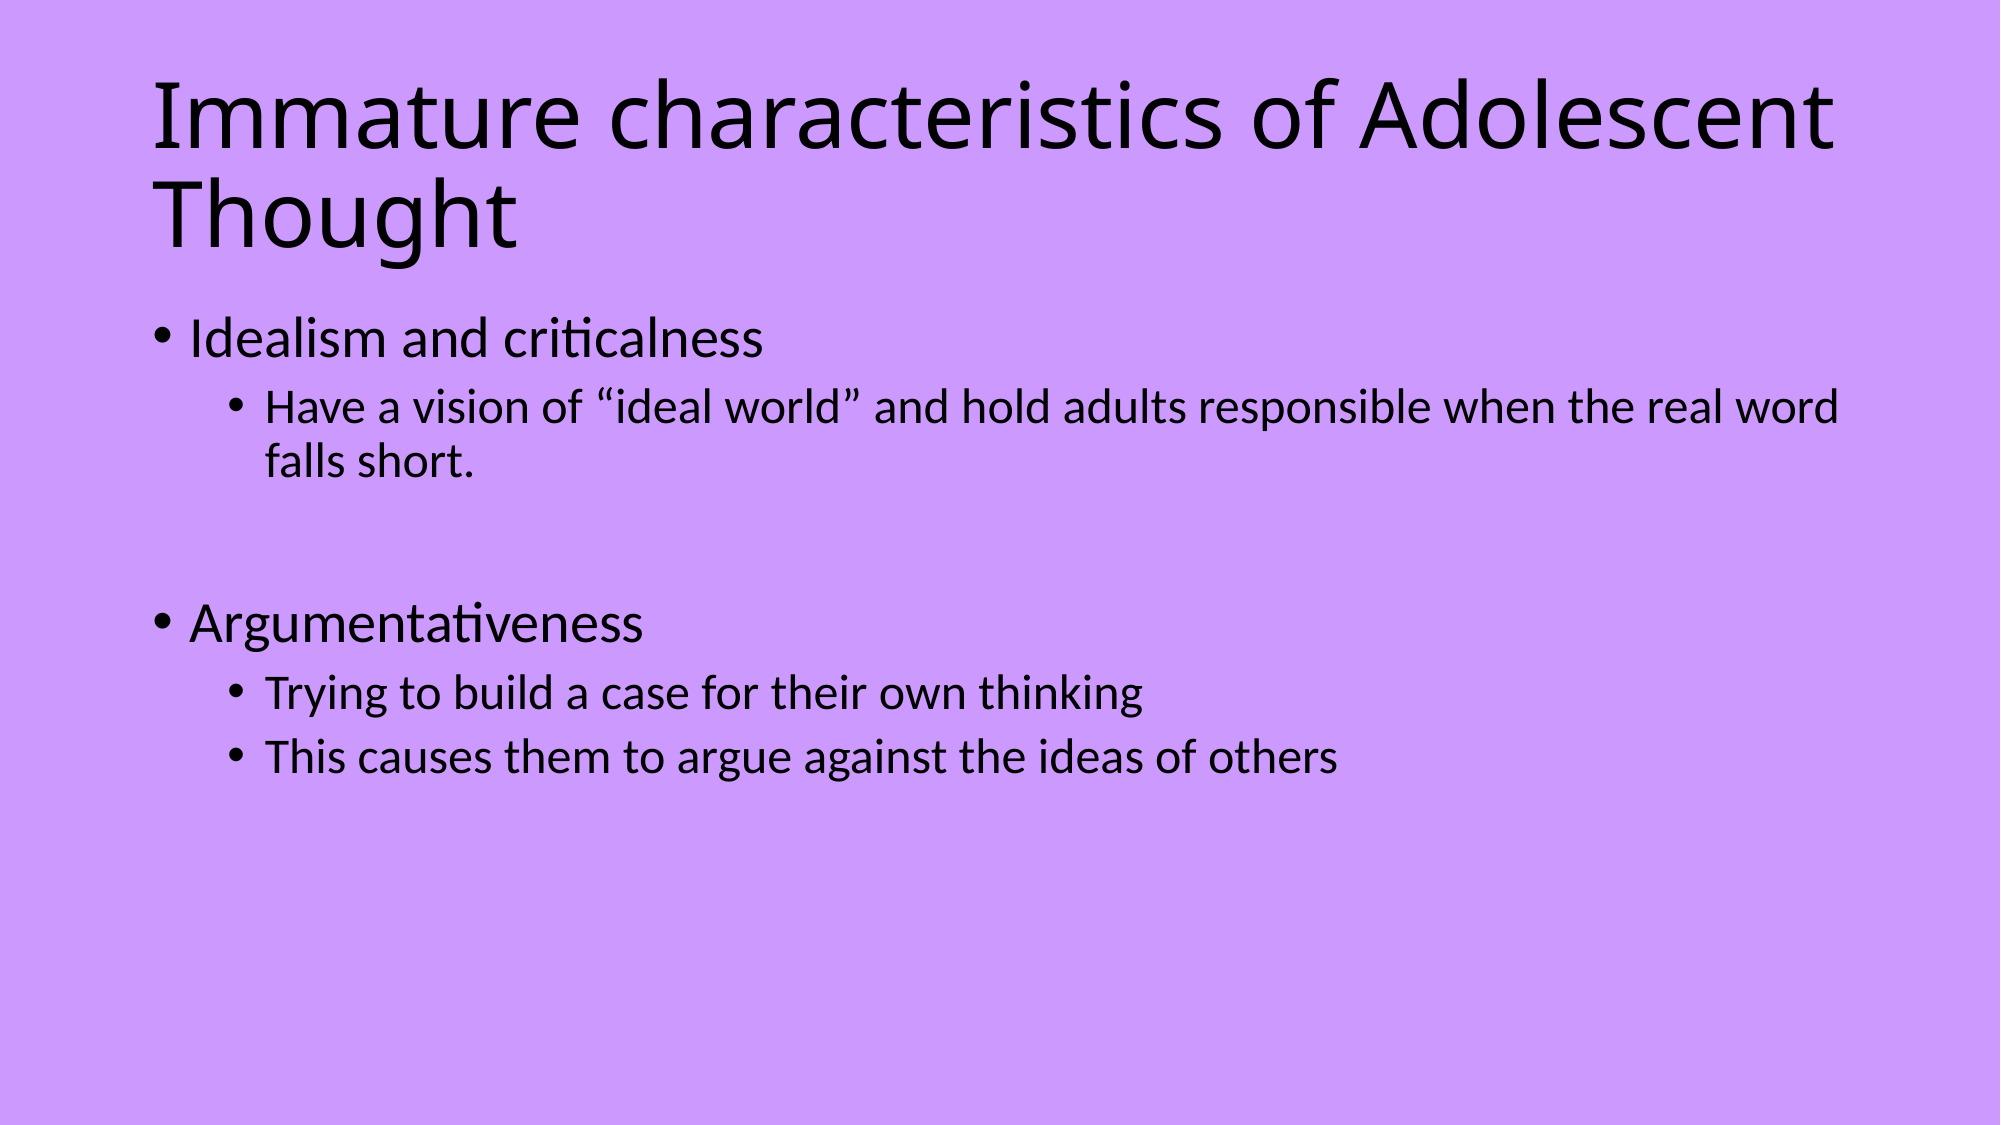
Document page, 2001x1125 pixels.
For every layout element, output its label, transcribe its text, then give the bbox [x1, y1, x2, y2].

list Idealism and criticalness Have a vision of “ideal world” and hold adults responsible when the real word falls short. Argumentativeness Trying to build a case for their own thinking This causes them to argue against the ideas of others [137, 299, 1863, 1014]
title Immature characteristics of Adolescent Thought [137, 59, 1863, 278]
